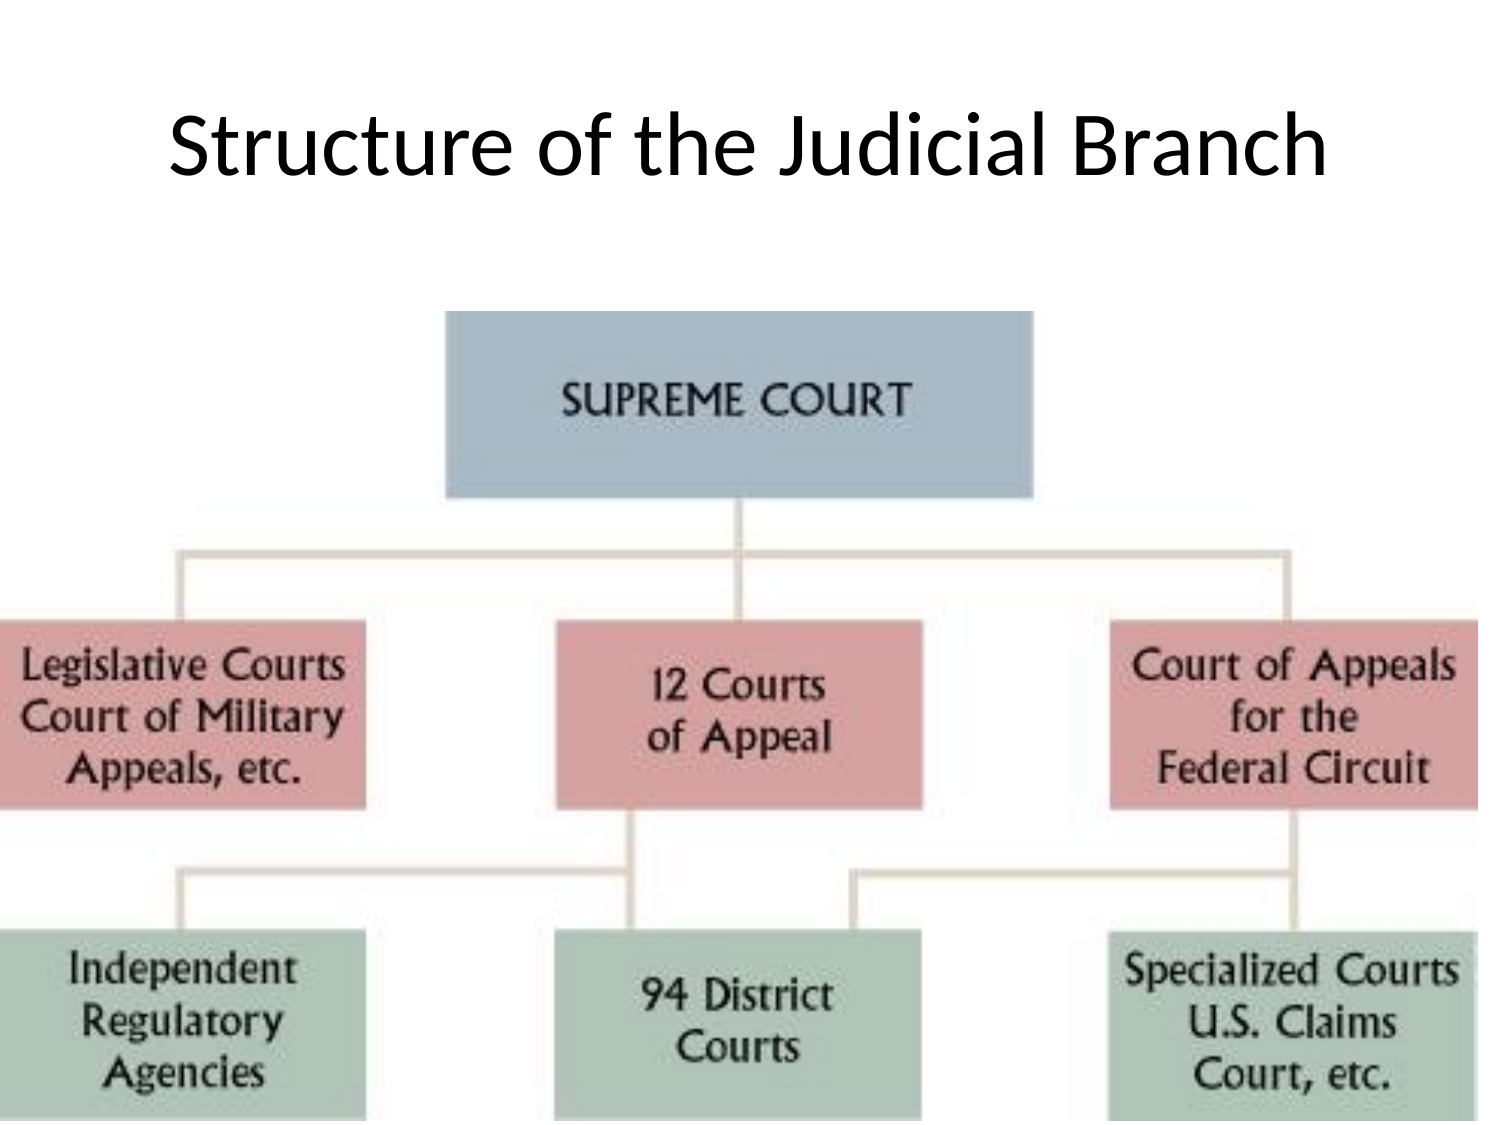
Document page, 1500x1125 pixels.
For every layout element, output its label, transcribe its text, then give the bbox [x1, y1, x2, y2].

title Structure of the Judicial Branch [75, 45, 1425, 233]
picture [0, 310, 1478, 1122]
